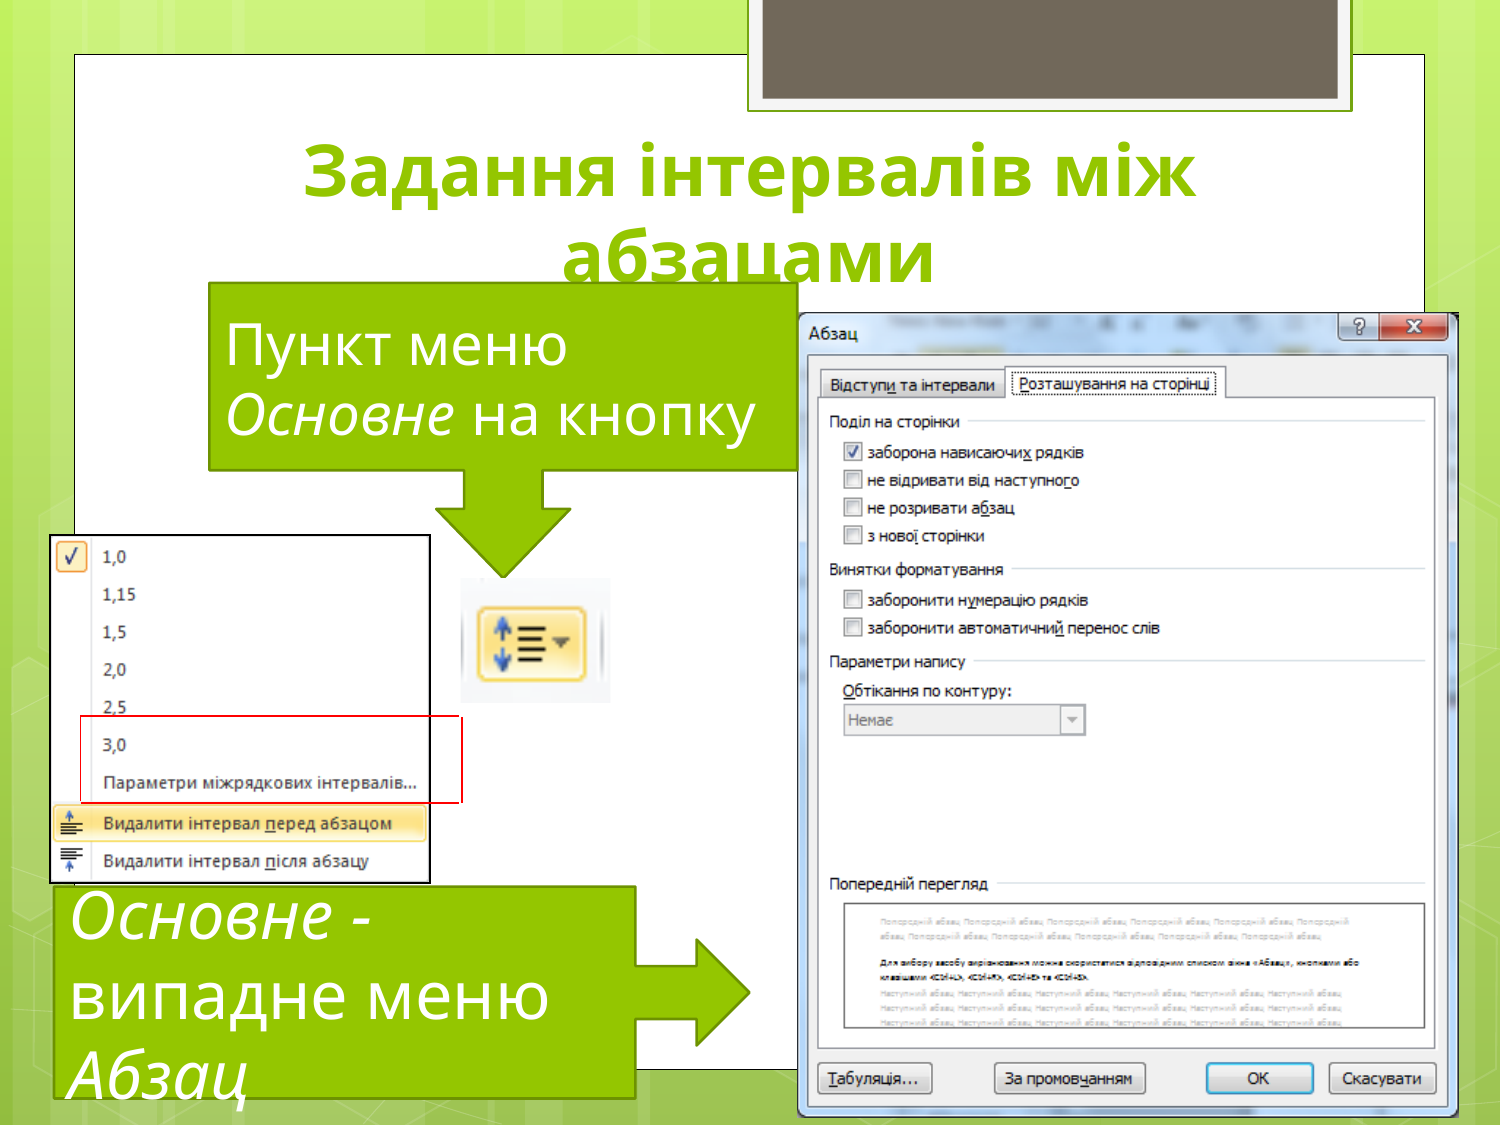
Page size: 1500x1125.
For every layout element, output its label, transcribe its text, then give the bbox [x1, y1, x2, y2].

text_box Основне - випадне меню Абзац [52, 885, 751, 1100]
picture [460, 578, 611, 703]
title Задання інтервалів між абзацами [173, 116, 1326, 305]
picture [796, 312, 1460, 1118]
picture [81, 717, 430, 802]
picture [50, 535, 430, 883]
text_box Пункт меню Основне на кнопку [208, 281, 799, 576]
